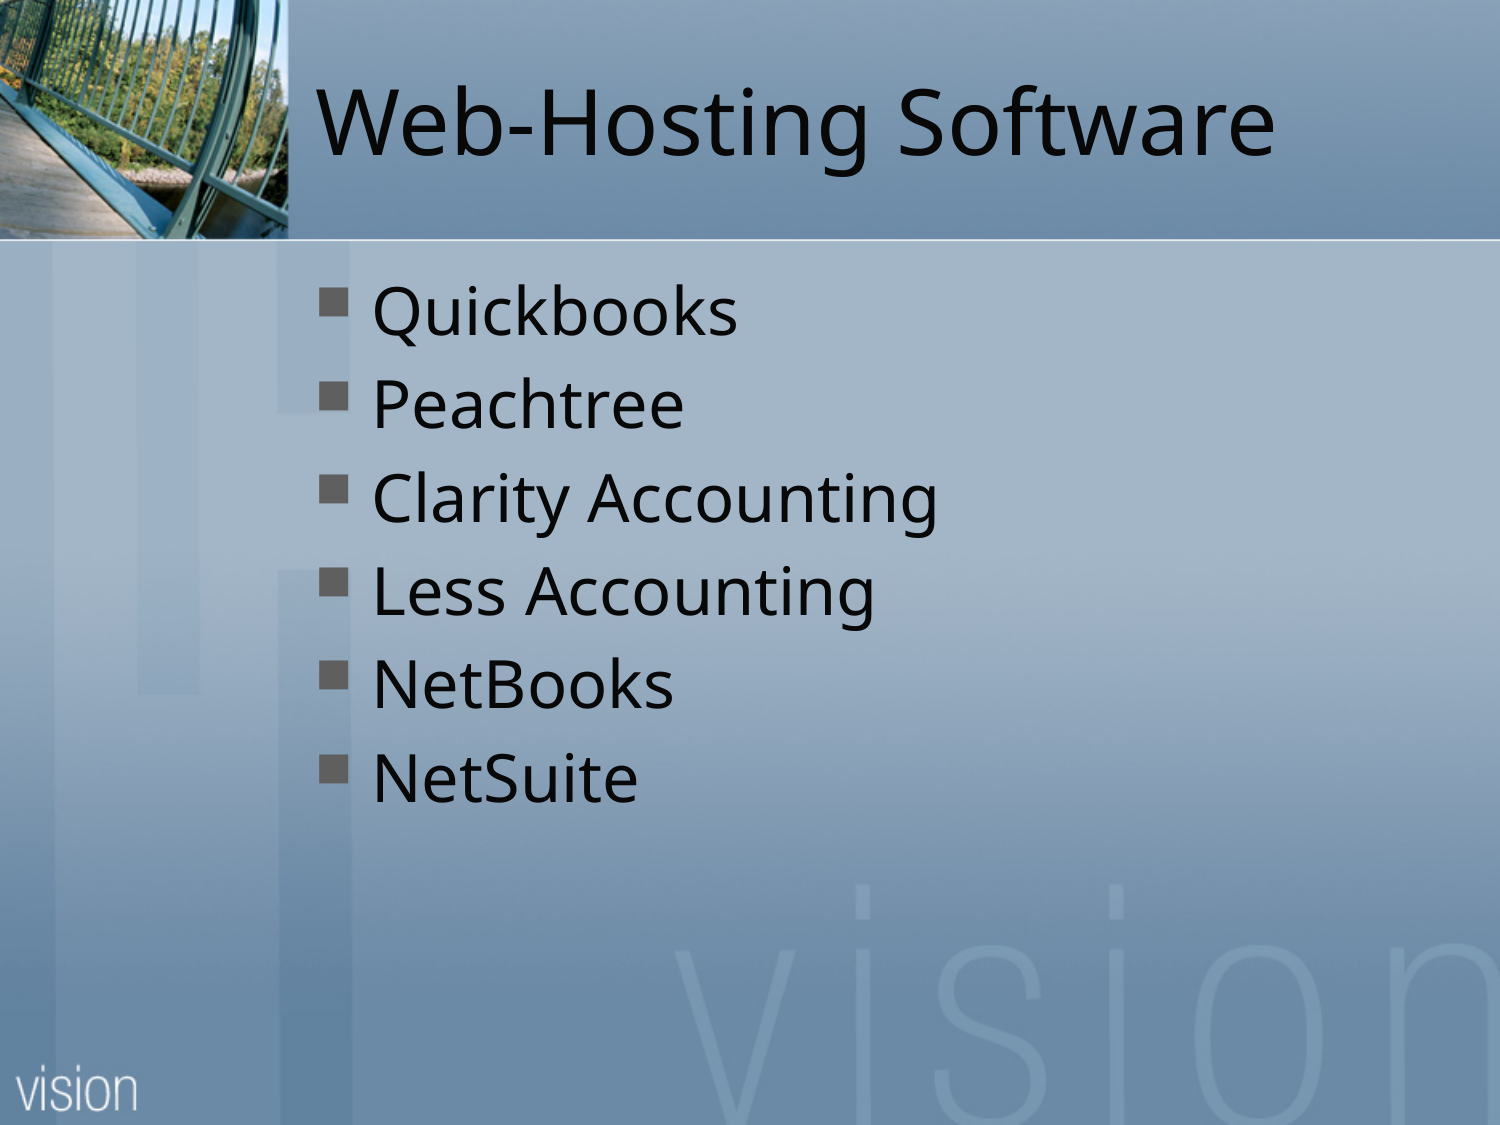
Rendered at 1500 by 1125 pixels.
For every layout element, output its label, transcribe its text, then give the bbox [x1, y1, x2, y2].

picture [0, 0, 1500, 1125]
list Quickbooks Peachtree Clarity Accounting Less Accounting NetBooks NetSuite [299, 261, 1462, 1095]
title Web-Hosting Software [299, 30, 1462, 207]
